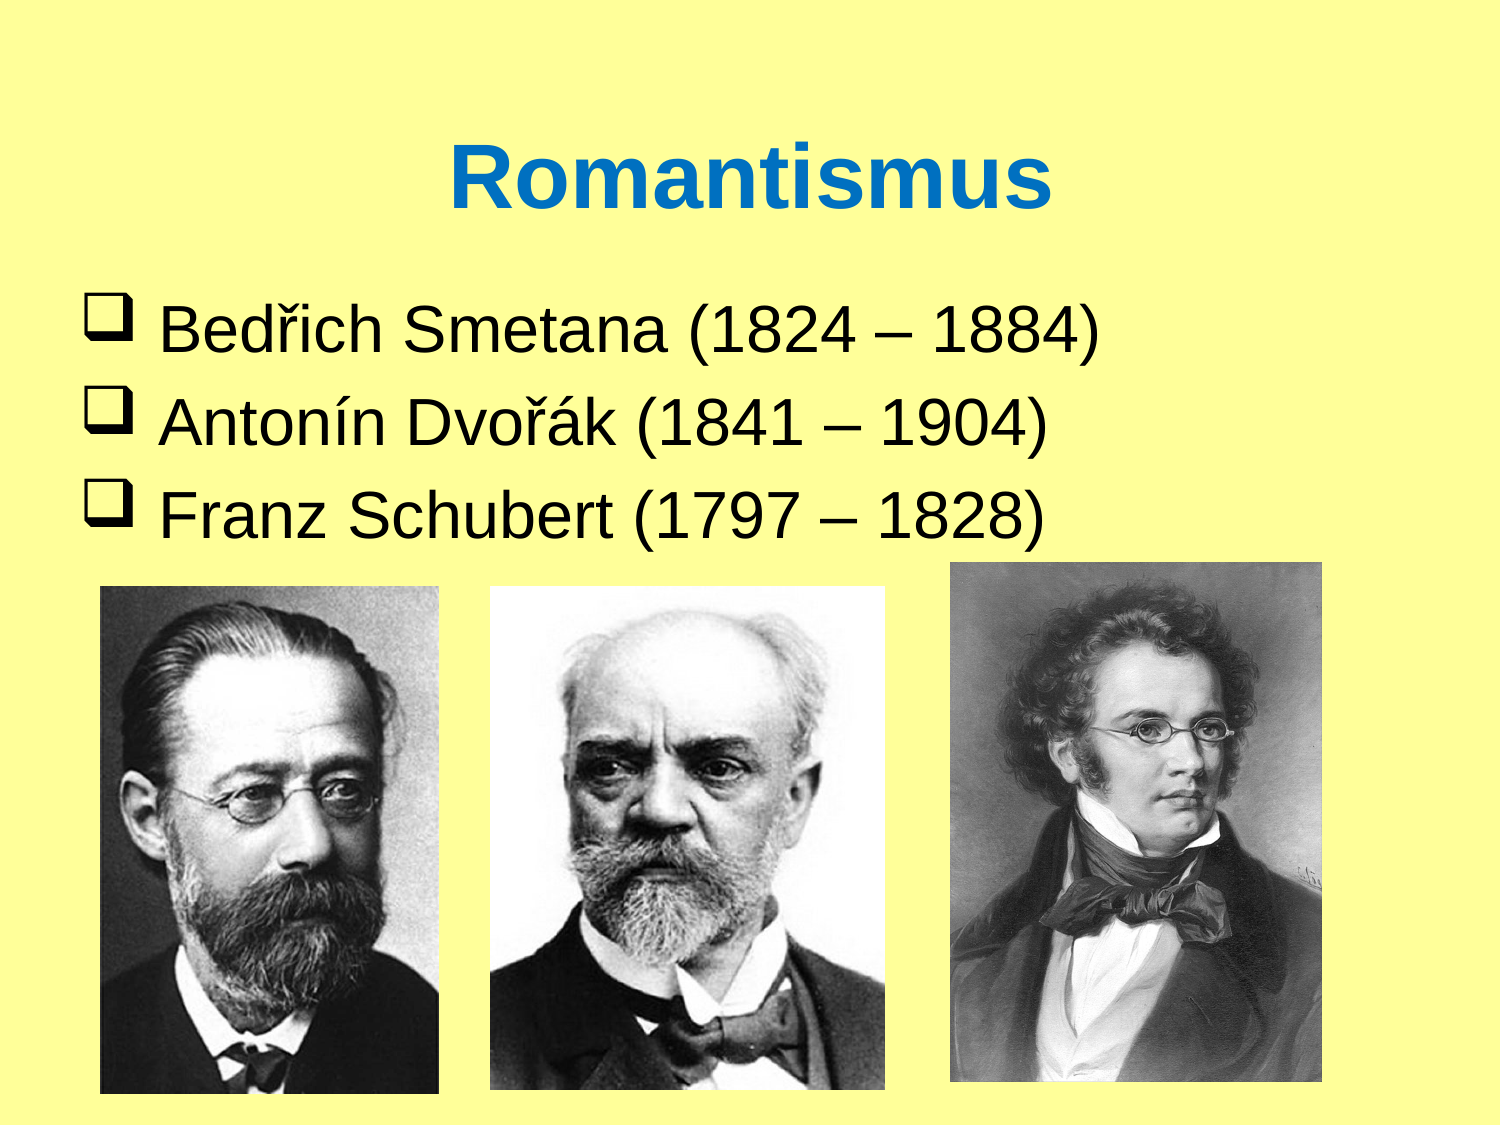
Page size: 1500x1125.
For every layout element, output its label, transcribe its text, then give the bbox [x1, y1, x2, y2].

picture [489, 585, 886, 1090]
list Bedřich Smetana (1824 – 1884) Antonín Dvořák (1841 – 1904) Franz Schubert (1797 – 1828) [64, 184, 1416, 928]
picture [100, 585, 440, 1095]
picture [950, 562, 1323, 1083]
title Romantismus [76, 77, 1428, 266]
